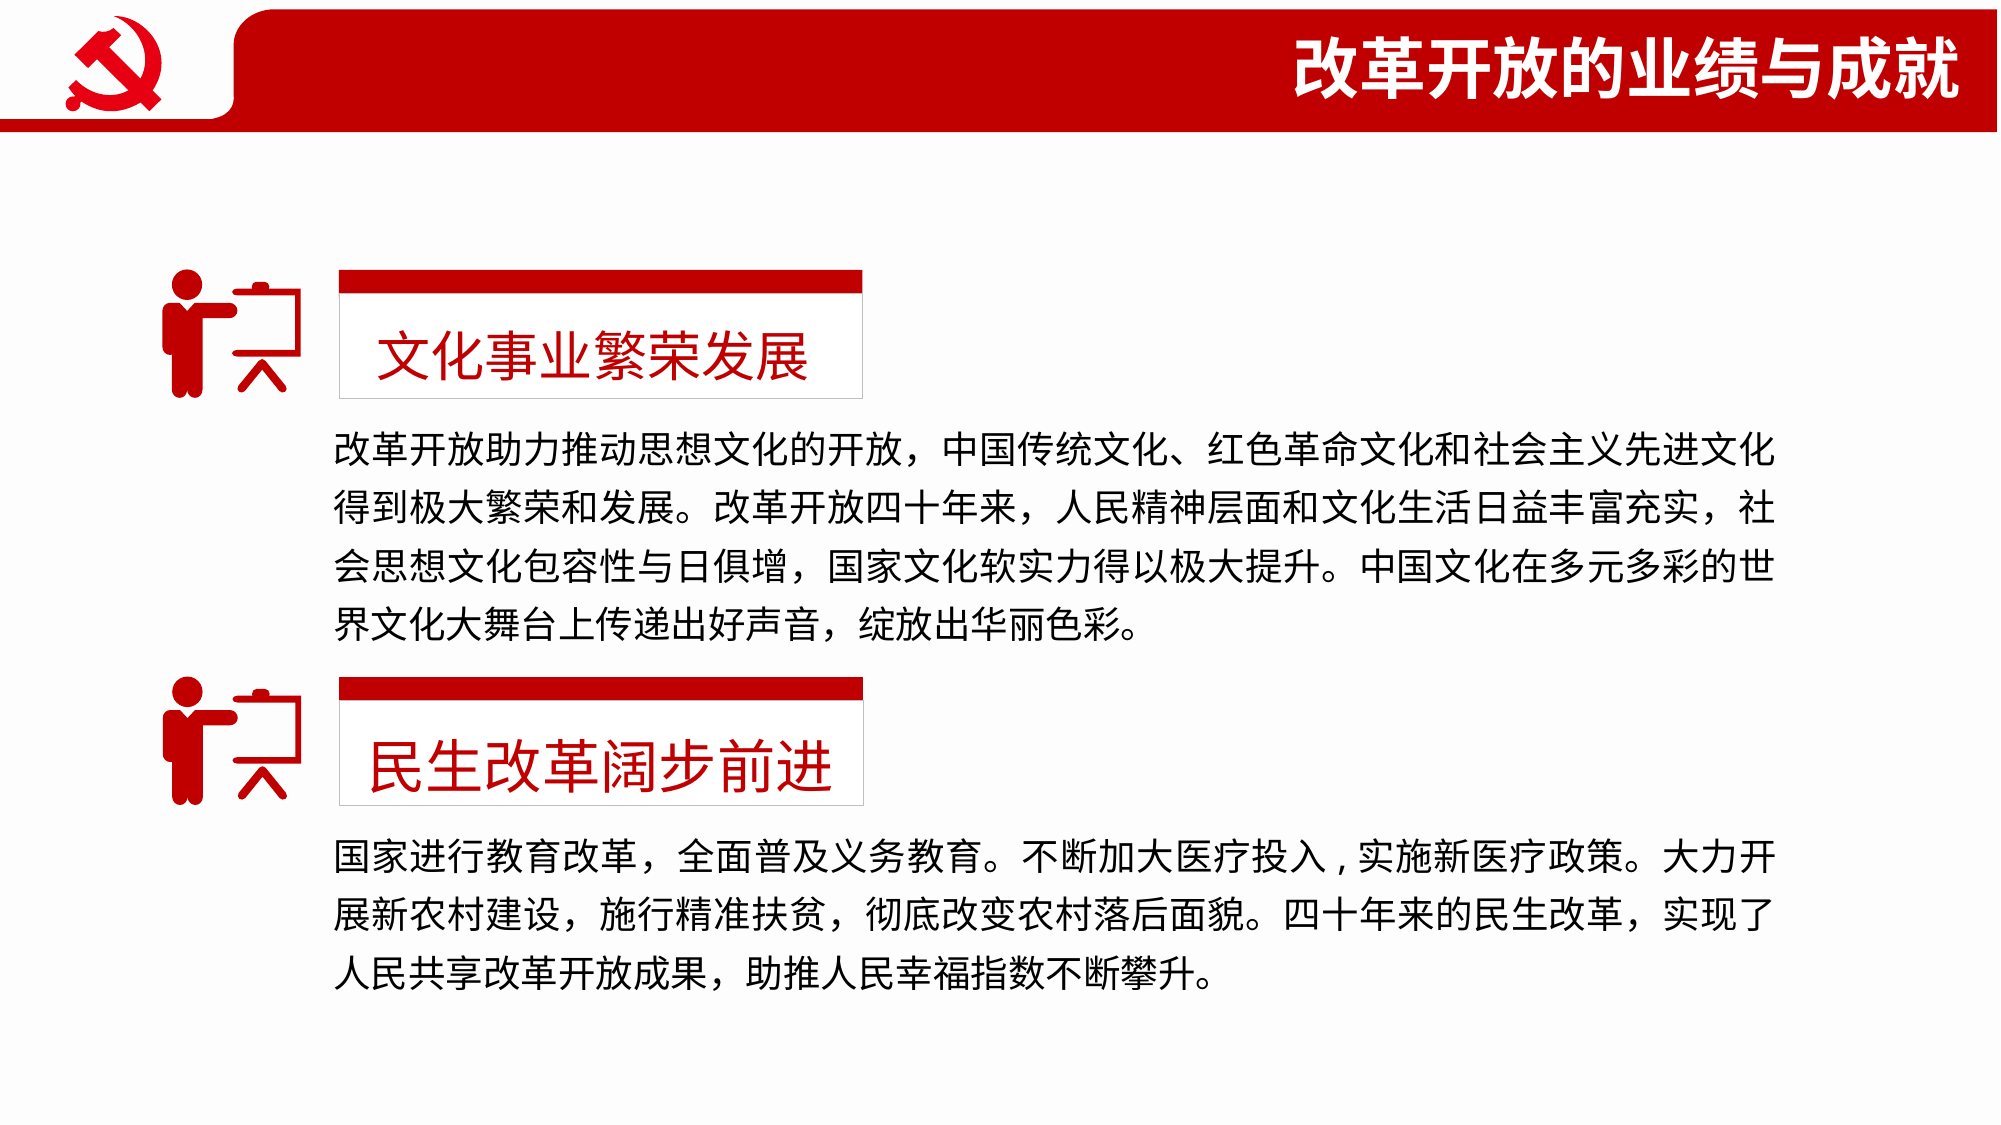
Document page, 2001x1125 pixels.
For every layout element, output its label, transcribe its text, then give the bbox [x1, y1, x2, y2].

text_box [338, 269, 863, 293]
text_box 国家进行教育改革，全面普及义务教育。不断加大医疗投入,实施新医疗政策。大力开展新农村建设，施行精准扶贫，彻底改变农村落后面貌。四十年来的民生改革，实现了人民共享改革开放成果，助推人民幸福指数不断攀升。 [318, 812, 1792, 1003]
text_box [162, 269, 301, 399]
text_box [338, 676, 864, 700]
text_box 民生改革阔步前进 [350, 686, 905, 810]
text_box [338, 293, 863, 399]
text_box 改革开放助力推动思想文化的开放，中国传统文化、红色革命文化和社会主义先进文化得到极大繁荣和发展。改革开放四十年来，人民精神层面和文化生活日益丰富充实，社会思想文化包容性与日俱增，国家文化软实力得以极大提升。中国文化在多元多彩的世界文化大舞台上传递出好声音，绽放出华丽色彩。 [318, 404, 1791, 654]
text_box 文化事业繁荣发展 [358, 281, 914, 397]
text_box [338, 700, 350, 806]
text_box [163, 676, 301, 806]
